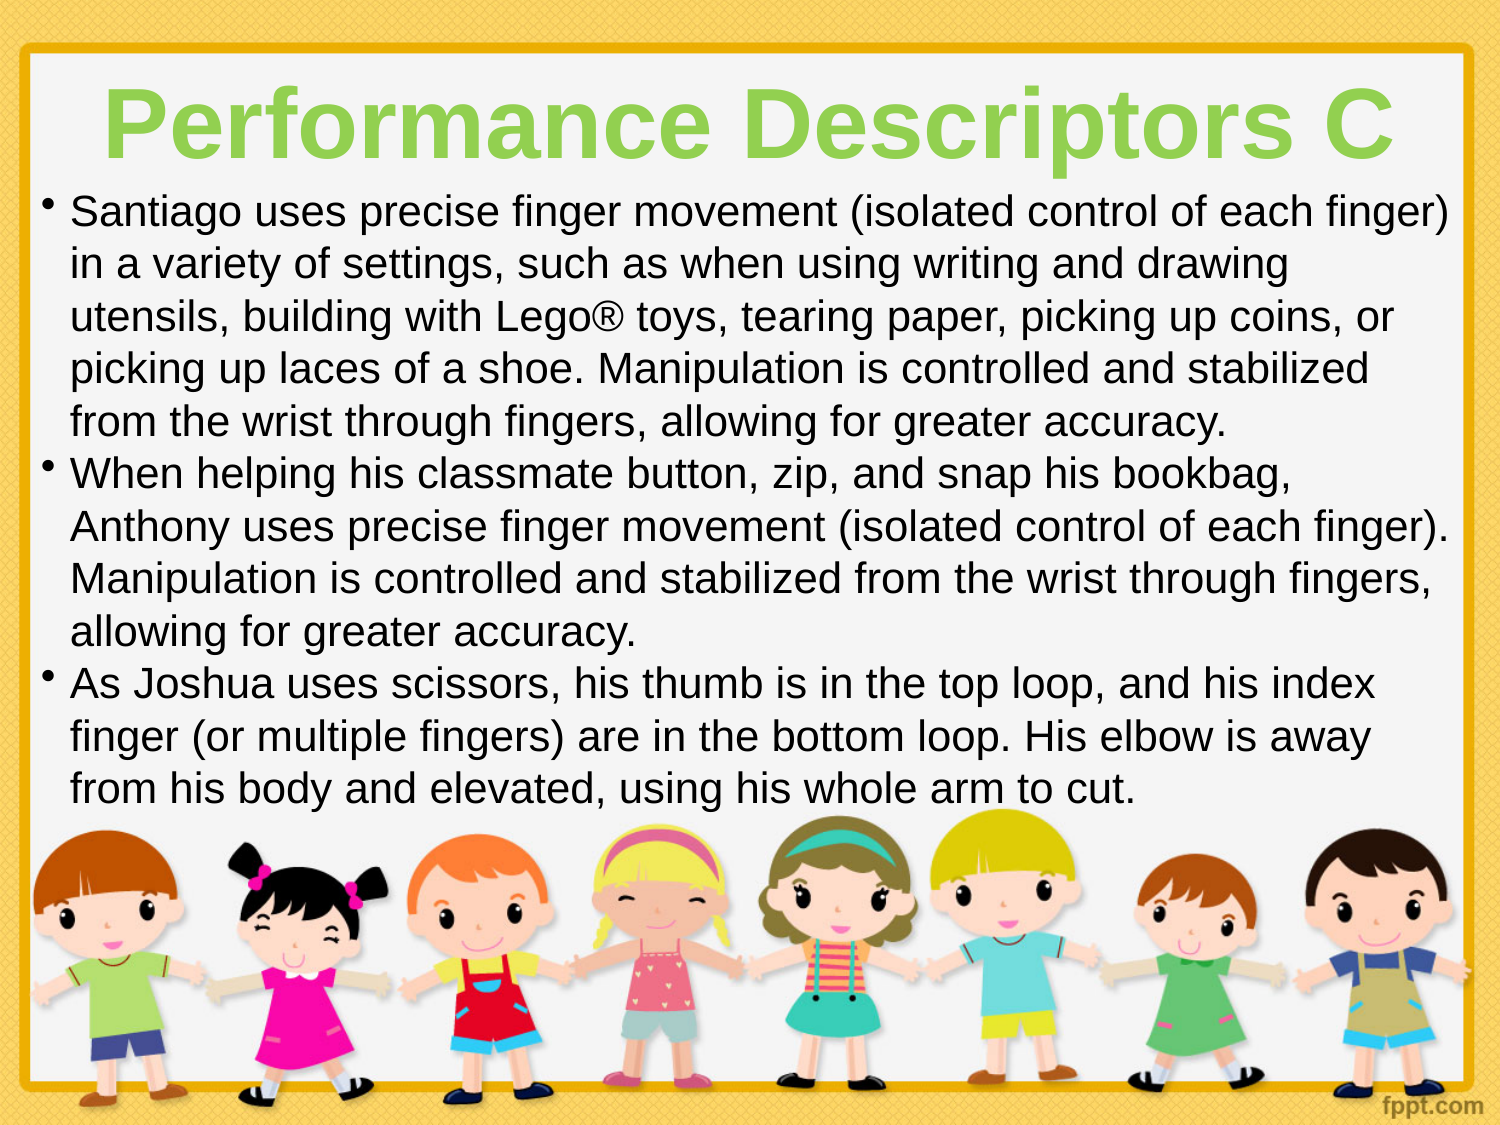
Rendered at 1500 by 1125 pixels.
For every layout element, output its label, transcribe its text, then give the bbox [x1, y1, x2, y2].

picture [0, 0, 1500, 1125]
list Santiago uses precise finger movement (isolated control of each finger) in a variety of settings, such as when using writing and drawing utensils, building with Lego® toys, tearing paper, picking up coins, or picking up laces of a shoe. Manipulation is controlled and stabilized from the wrist through fingers, allowing for greater accuracy. When helping his classmate button, zip, and snap his bookbag, Anthony uses precise finger movement (isolated control of each finger). Manipulation is controlled and stabilized from the wrist through fingers, allowing for greater accuracy. As Joshua uses scissors, his thumb is in the top loop, and his index finger (or multiple fingers) are in the bottom loop. His elbow is away from his body and elevated, using his whole arm to cut. [24, 174, 1475, 1005]
title Performance Descriptors C [75, 24, 1425, 174]
